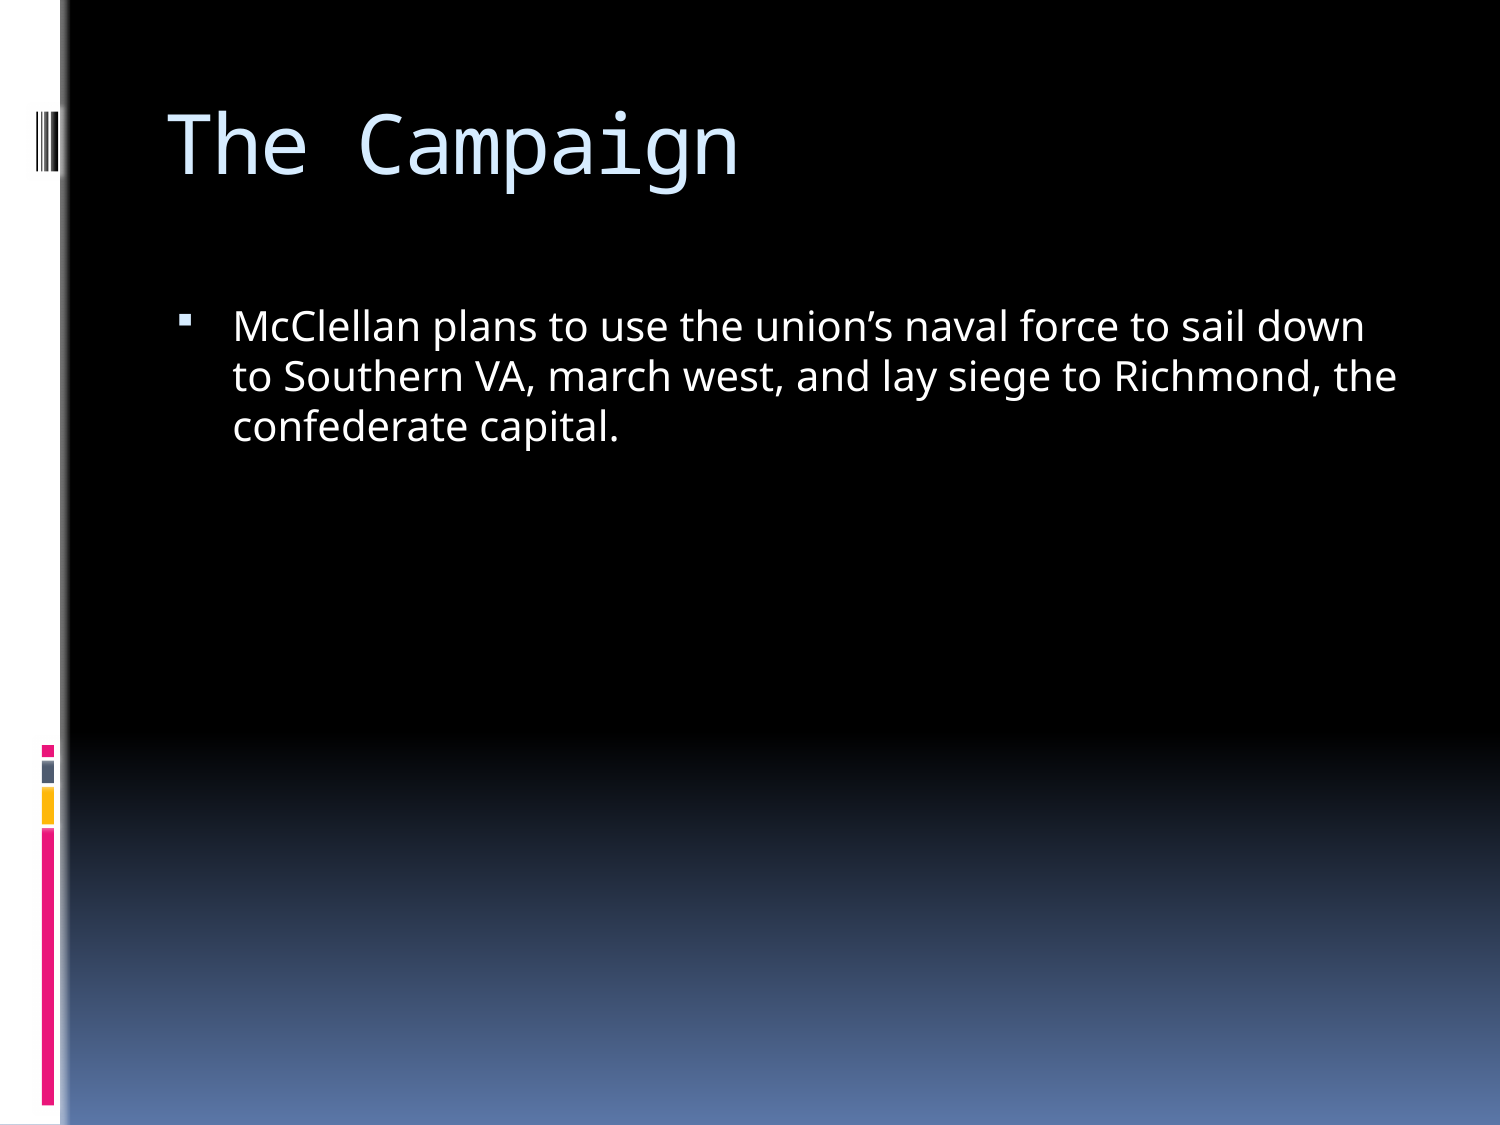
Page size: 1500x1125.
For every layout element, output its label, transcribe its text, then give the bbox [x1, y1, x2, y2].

title The Campaign [150, 83, 1425, 234]
list McClellan plans to use the union’s naval force to sail down to Southern VA, march west, and lay siege to Richmond, the confederate capital. [150, 292, 1425, 1043]
